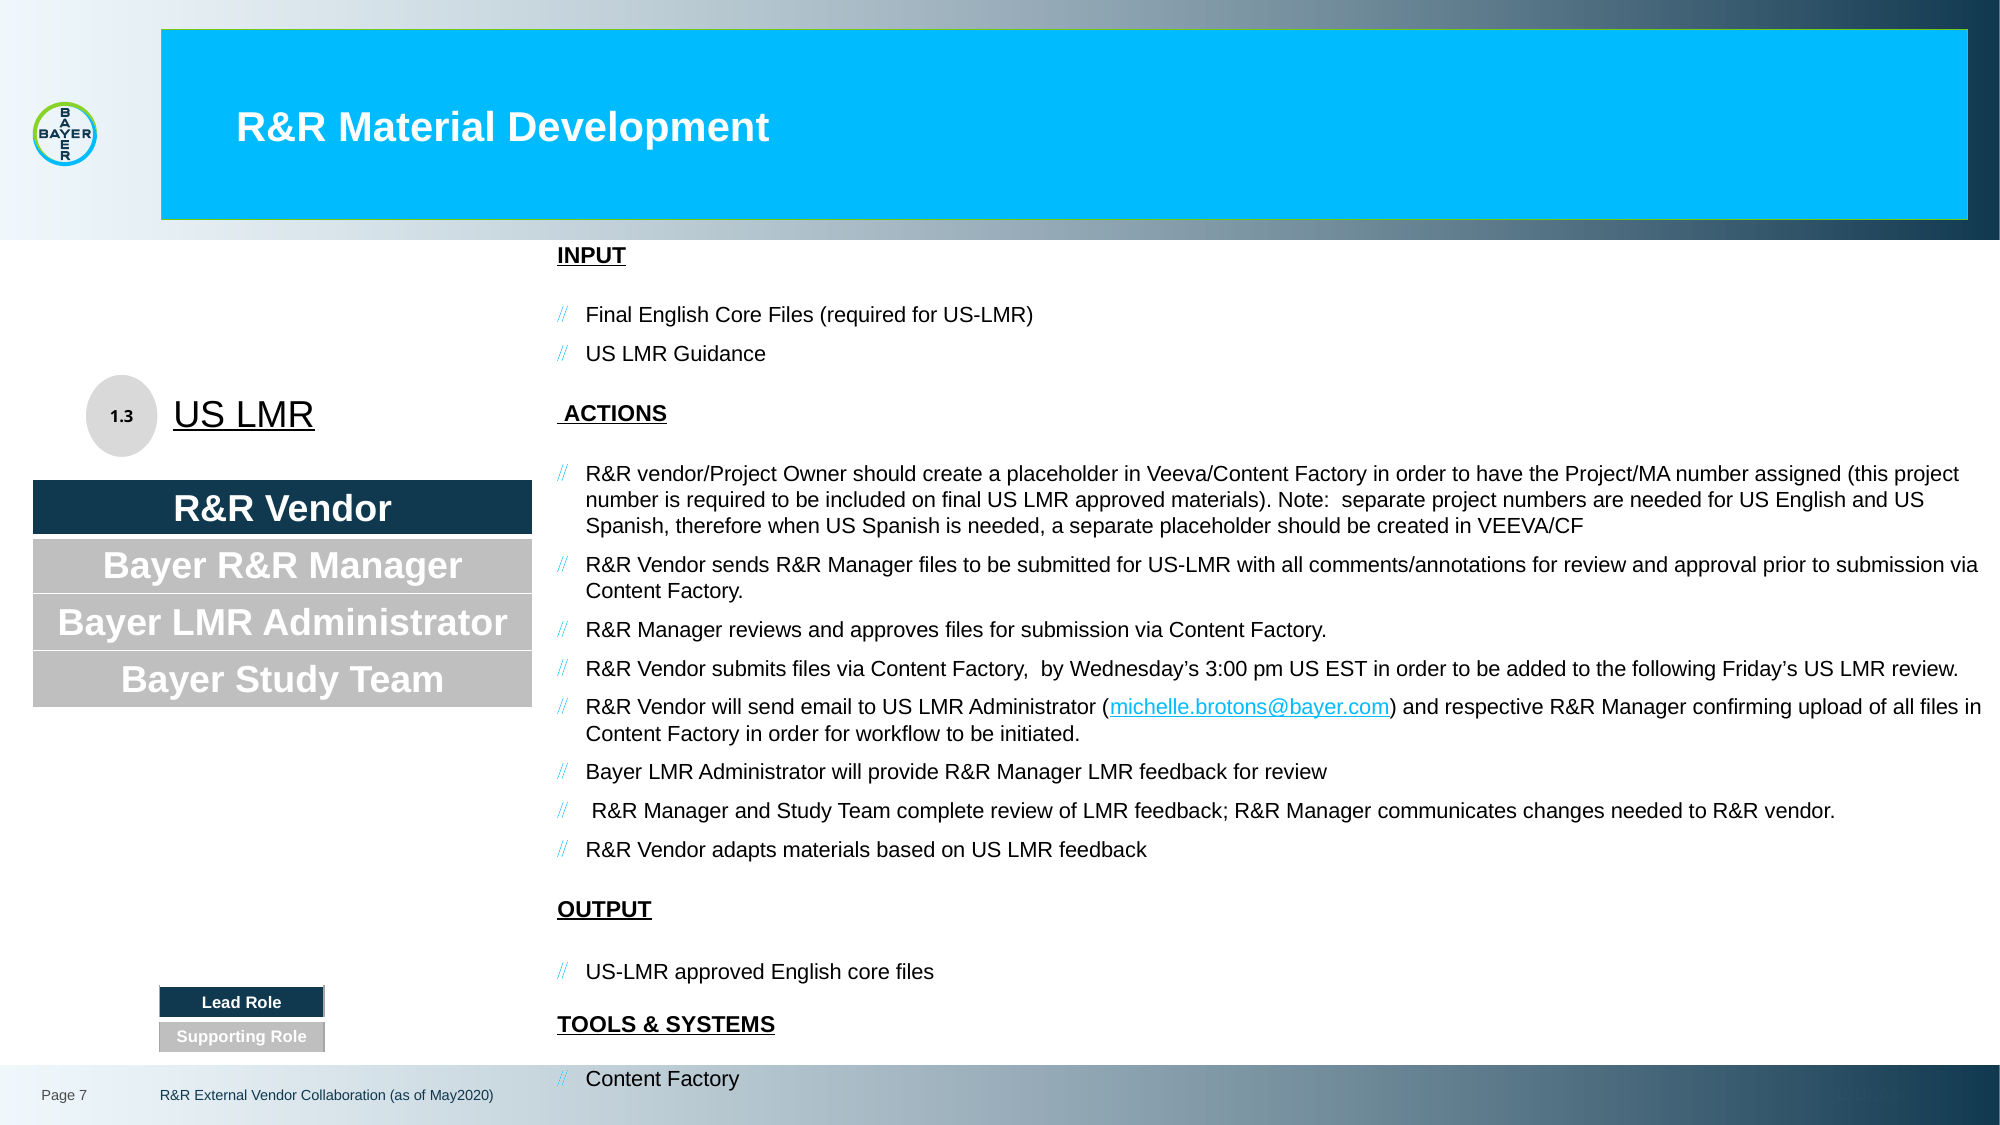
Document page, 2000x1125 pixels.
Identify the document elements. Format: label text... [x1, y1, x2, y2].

table_cell Bayer Study Team [33, 651, 532, 707]
picture [557, 306, 568, 322]
picture [557, 698, 568, 714]
picture [557, 1070, 568, 1086]
table_cell Bayer R&R Manager [33, 539, 532, 593]
picture [557, 802, 568, 818]
footer R&R External Vendor Collaboration (as of May2020) [159, 1085, 557, 1104]
picture [64, 105, 81, 111]
picture [557, 464, 568, 481]
picture [557, 763, 568, 779]
picture [557, 962, 568, 979]
text_box US LMR [173, 389, 557, 464]
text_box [83, 372, 160, 460]
table_header Lead Role [160, 987, 323, 1017]
picture [557, 621, 568, 637]
picture [557, 345, 568, 361]
table_cell Bayer LMR Administrator [33, 594, 532, 650]
text_box INPUT Final English Core Files (required for US-LMR) US LMR Guidance ACTIONS R&R vendor/Project Owner should create a placeholder in Veeva/Content Factory in order to have the Project/MA number assigned (this project number is required to be included on final US LMR approved materials). Note: separate project numbers are needed for US English and US Spanish, therefore when US Spanish is needed, a separate placeholder should be created in VEEVA/CF R&R Vendor sends R&R Manager files to be submitted for US-LMR with all comments/annotations for review and approval prior to submission via Content Factory. R&R Manager reviews and approves files for submission via Content Factory. R&R Vendor submits files via Content Factory, by Wednesday’s 3:00 pm US EST in order to be added to the following Friday’s US LMR review. R&R Vendor will send email to US LMR Administrator (michelle.brotons@bayer.com) and respective R&R Manager confirming upload of all files in Content Factory in order for workflow to be initiated. Bayer LMR Administrator will provide R&R Manager LMR feedback for review R&R Manager and Study Team complete review of LMR feedback; R&R Manager communicates changes needed to R&R vendor. R&R Vendor adapts materials based on US LMR feedback OUTPUT US-LMR approved English core files TOOLS & SYSTEMS Content Factory [557, 240, 1988, 1125]
table_cell Supporting Role [160, 1022, 323, 1052]
table_header R&R Vendor [33, 480, 532, 534]
title R&R Material Development [161, 29, 1968, 220]
picture [557, 840, 568, 857]
picture [557, 556, 568, 572]
picture [557, 659, 568, 676]
slide_number Page 7 [32, 1085, 97, 1104]
